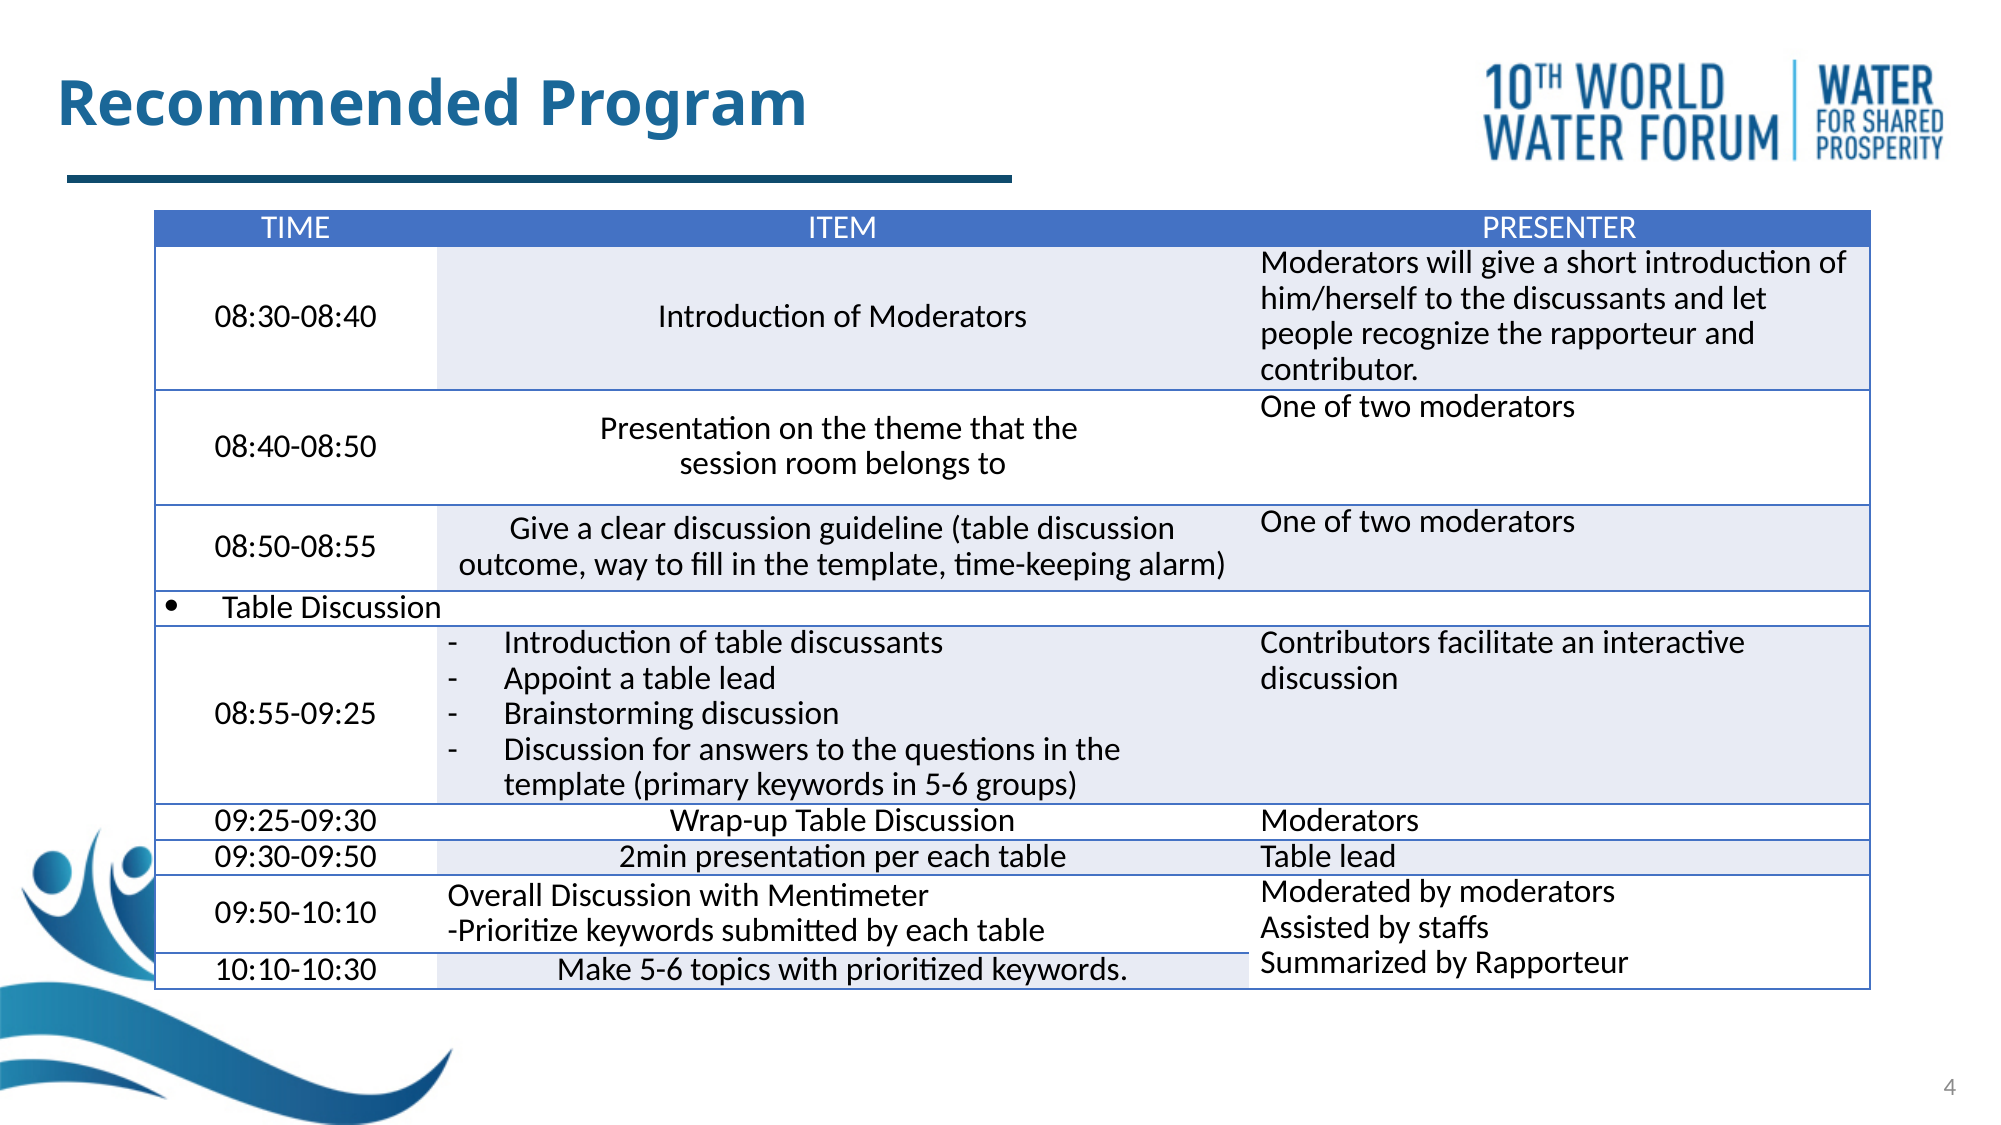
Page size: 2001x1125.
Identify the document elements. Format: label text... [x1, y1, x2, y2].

table_cell Moderators will give a short introduction of him/herself to the discussants and let people recognize the rapporteur and contributor. [1249, 247, 1869, 389]
table_cell 2min presentation per each table [437, 841, 1249, 874]
table_cell 09:25-09:30 [156, 805, 437, 839]
table_header PRESENTER [1249, 212, 1869, 246]
table_header TIME [156, 212, 437, 246]
table_cell Table lead [1249, 841, 1869, 874]
table_cell Introduction of table discussants Appoint a table lead Brainstorming discussion Discussion for answers to the questions in the template (primary keywords in 5-6 groups) [437, 627, 1249, 803]
table_cell 09:50-10:10 [156, 876, 437, 952]
table_cell Make 5-6 topics with prioritized keywords. [437, 954, 1249, 988]
picture [0, 0, 2001, 1125]
table_cell Introduction of Moderators [437, 247, 1249, 389]
table_cell 08:40-08:50 [156, 391, 437, 504]
table_cell 08:50-08:55 [156, 506, 437, 590]
table_cell Give a clear discussion guideline (table discussion outcome, way to fill in the template, time-keeping alarm) [437, 506, 1249, 590]
table_cell Moderators [1249, 805, 1869, 839]
table_cell 08:30-08:40 [156, 247, 437, 389]
table_cell Wrap-up Table Discussion [437, 805, 1249, 839]
table_cell 08:55-09:25 [156, 627, 437, 803]
text_box Recommended Program [41, 42, 832, 170]
table_cell Contributors facilitate an interactive discussion [1249, 627, 1869, 803]
slide_number 4 [1521, 1055, 1972, 1116]
table_cell 10:10-10:30 [156, 954, 437, 988]
table_cell One of two moderators [1249, 391, 1869, 504]
table_cell Table Discussion [156, 592, 1869, 625]
table_cell 09:30-09:50 [156, 841, 437, 874]
table_header ITEM [437, 212, 1249, 246]
table_cell Moderated by moderators Assisted by staffs Summarized by Rapporteur [1249, 876, 1869, 988]
table_cell One of two moderators [1249, 506, 1869, 590]
table_cell Presentation on the theme that the session room belongs to [437, 391, 1249, 504]
table_cell Overall Discussion with Mentimeter -Prioritize keywords submitted by each table [437, 876, 1249, 952]
